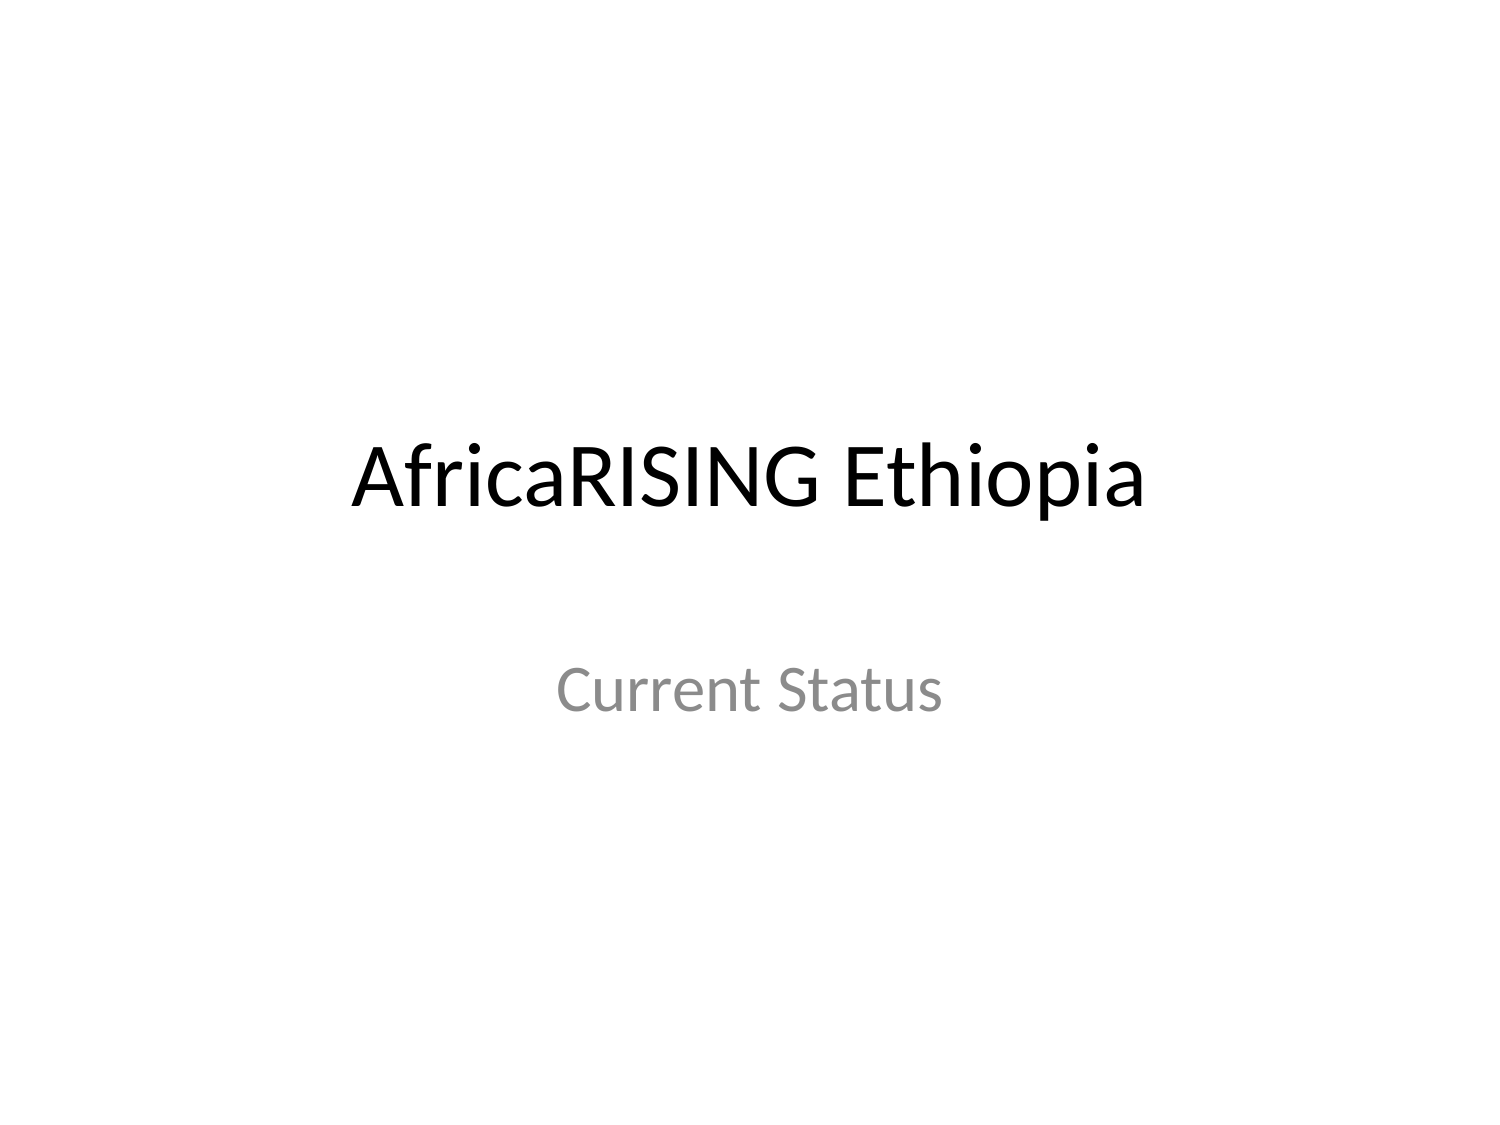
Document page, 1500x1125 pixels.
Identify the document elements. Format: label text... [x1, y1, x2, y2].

title AfricaRISING Ethiopia [112, 349, 1388, 591]
subtitle Current Status [225, 637, 1275, 925]
